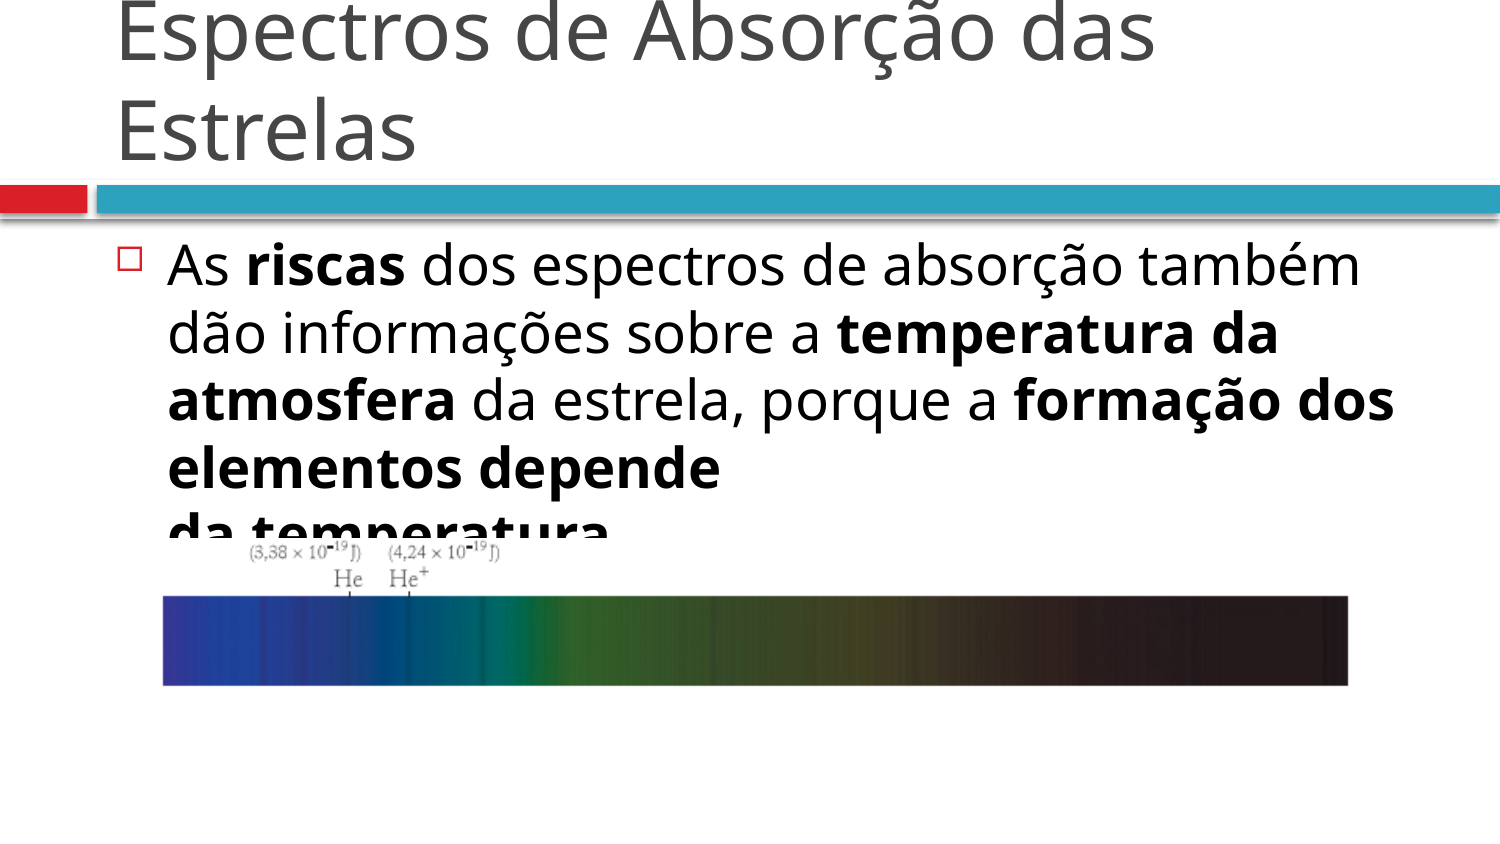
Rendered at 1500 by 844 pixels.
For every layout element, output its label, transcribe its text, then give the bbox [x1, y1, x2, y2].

title Espectros de Absorção das Estrelas [99, 19, 1438, 185]
picture [156, 538, 1353, 694]
list As riscas dos espectros de absorção também dão informações sobre a temperatura da atmosfera da estrela, porque a formação dos elementos depende da temperatura. [99, 221, 1459, 759]
